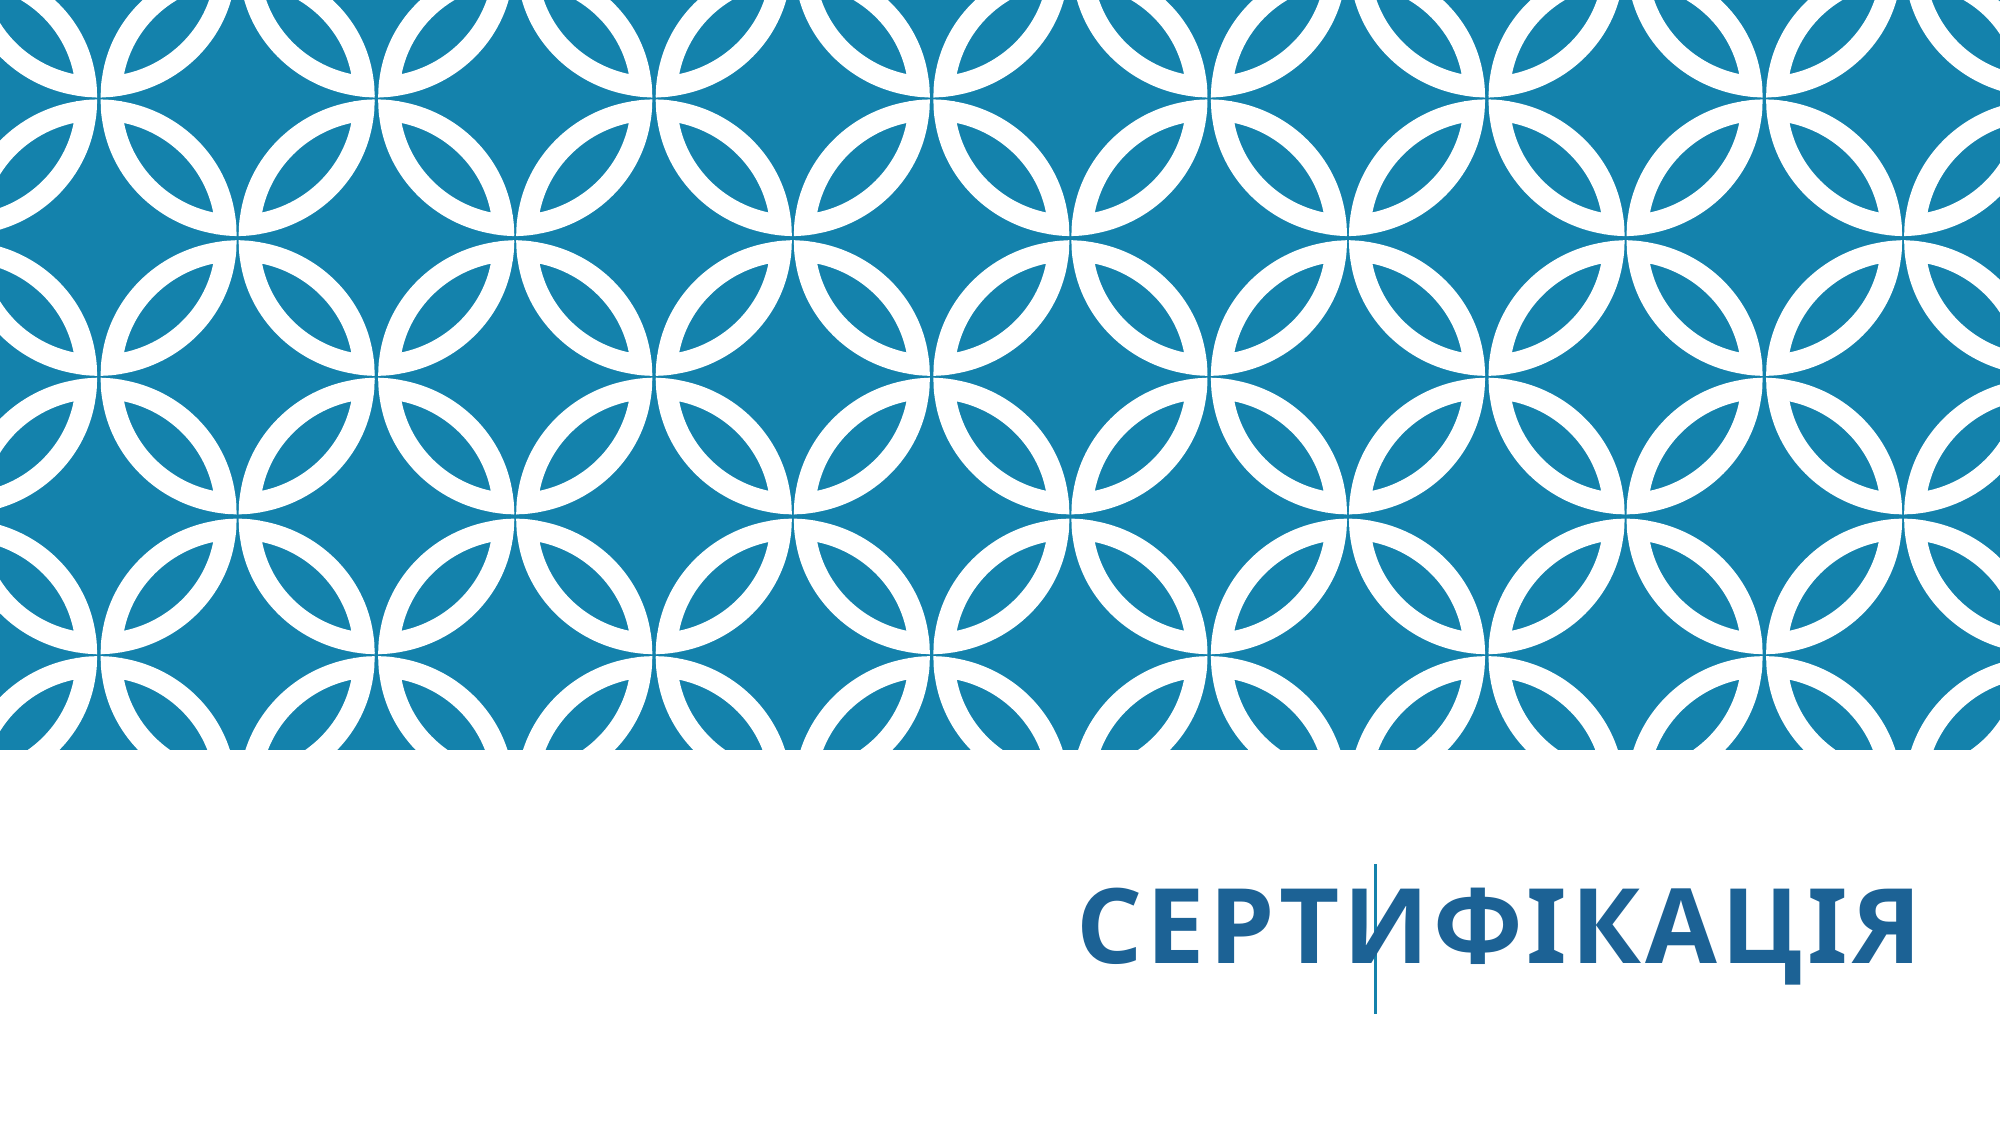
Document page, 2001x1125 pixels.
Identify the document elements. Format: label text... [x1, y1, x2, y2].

title СЕРТИФІКАЦІЯ [75, 813, 1938, 1054]
